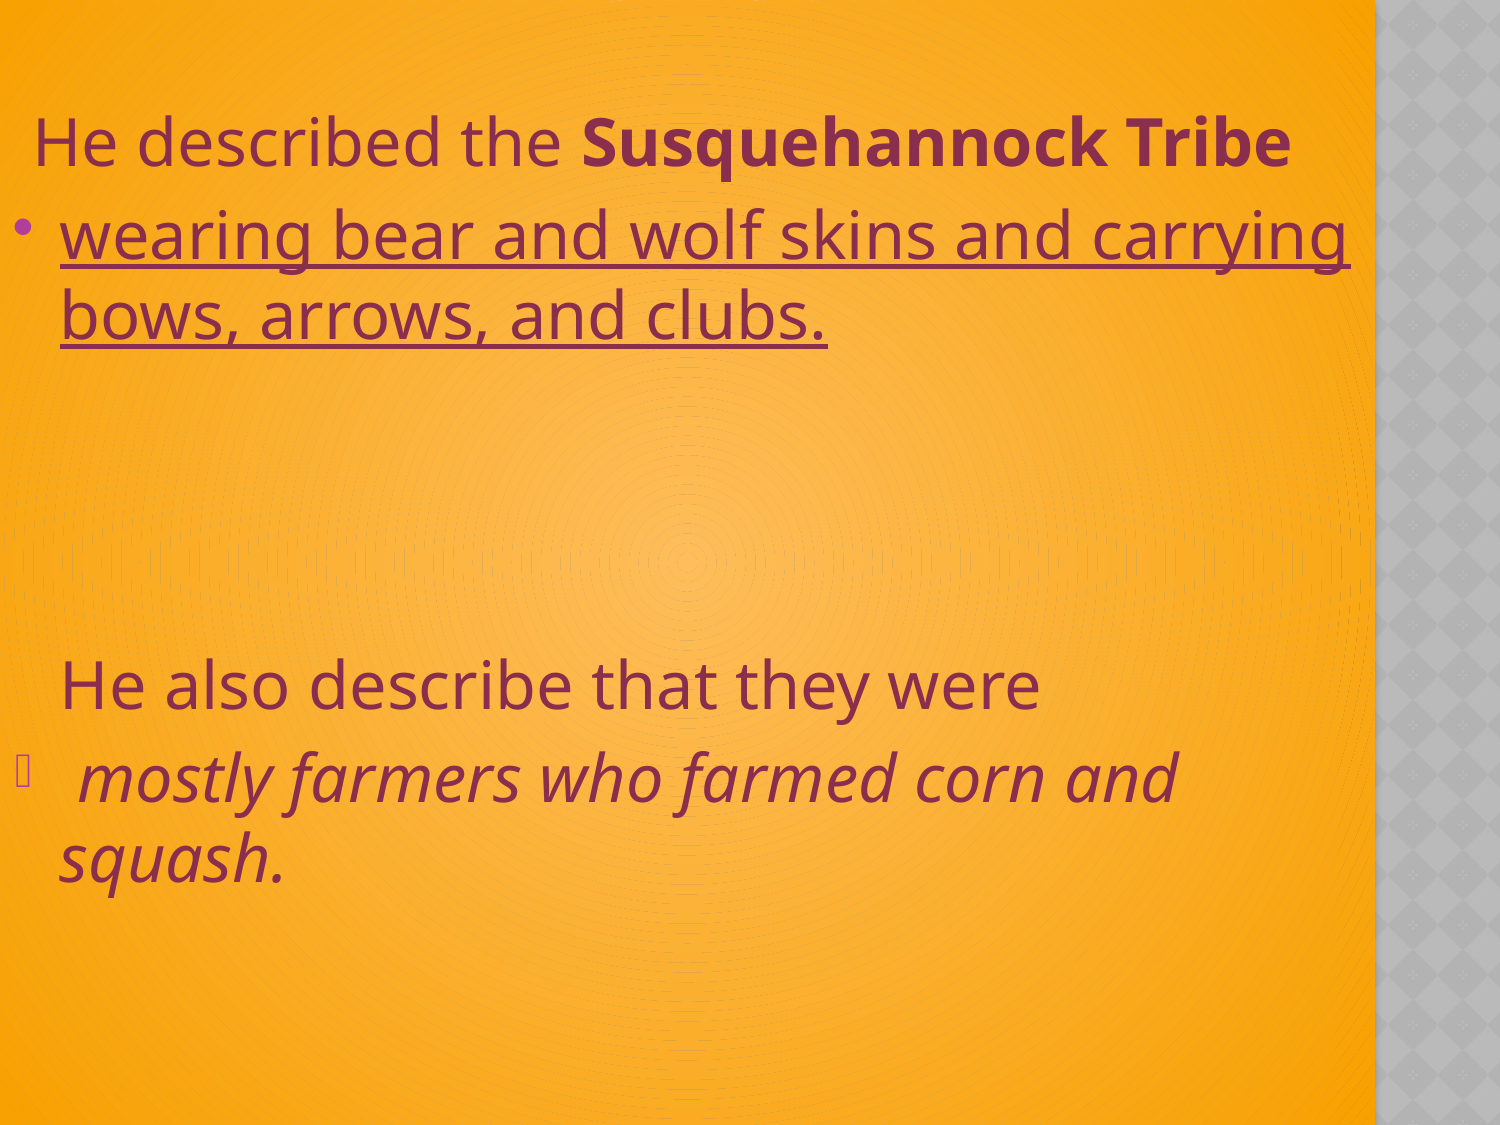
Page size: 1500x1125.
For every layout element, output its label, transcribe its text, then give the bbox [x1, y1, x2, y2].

list He described the Susquehannock Tribe wearing bear and wolf skins and carrying bows, arrows, and clubs. He also describe that they were mostly farmers who farmed corn and squash. [0, 0, 1375, 1125]
